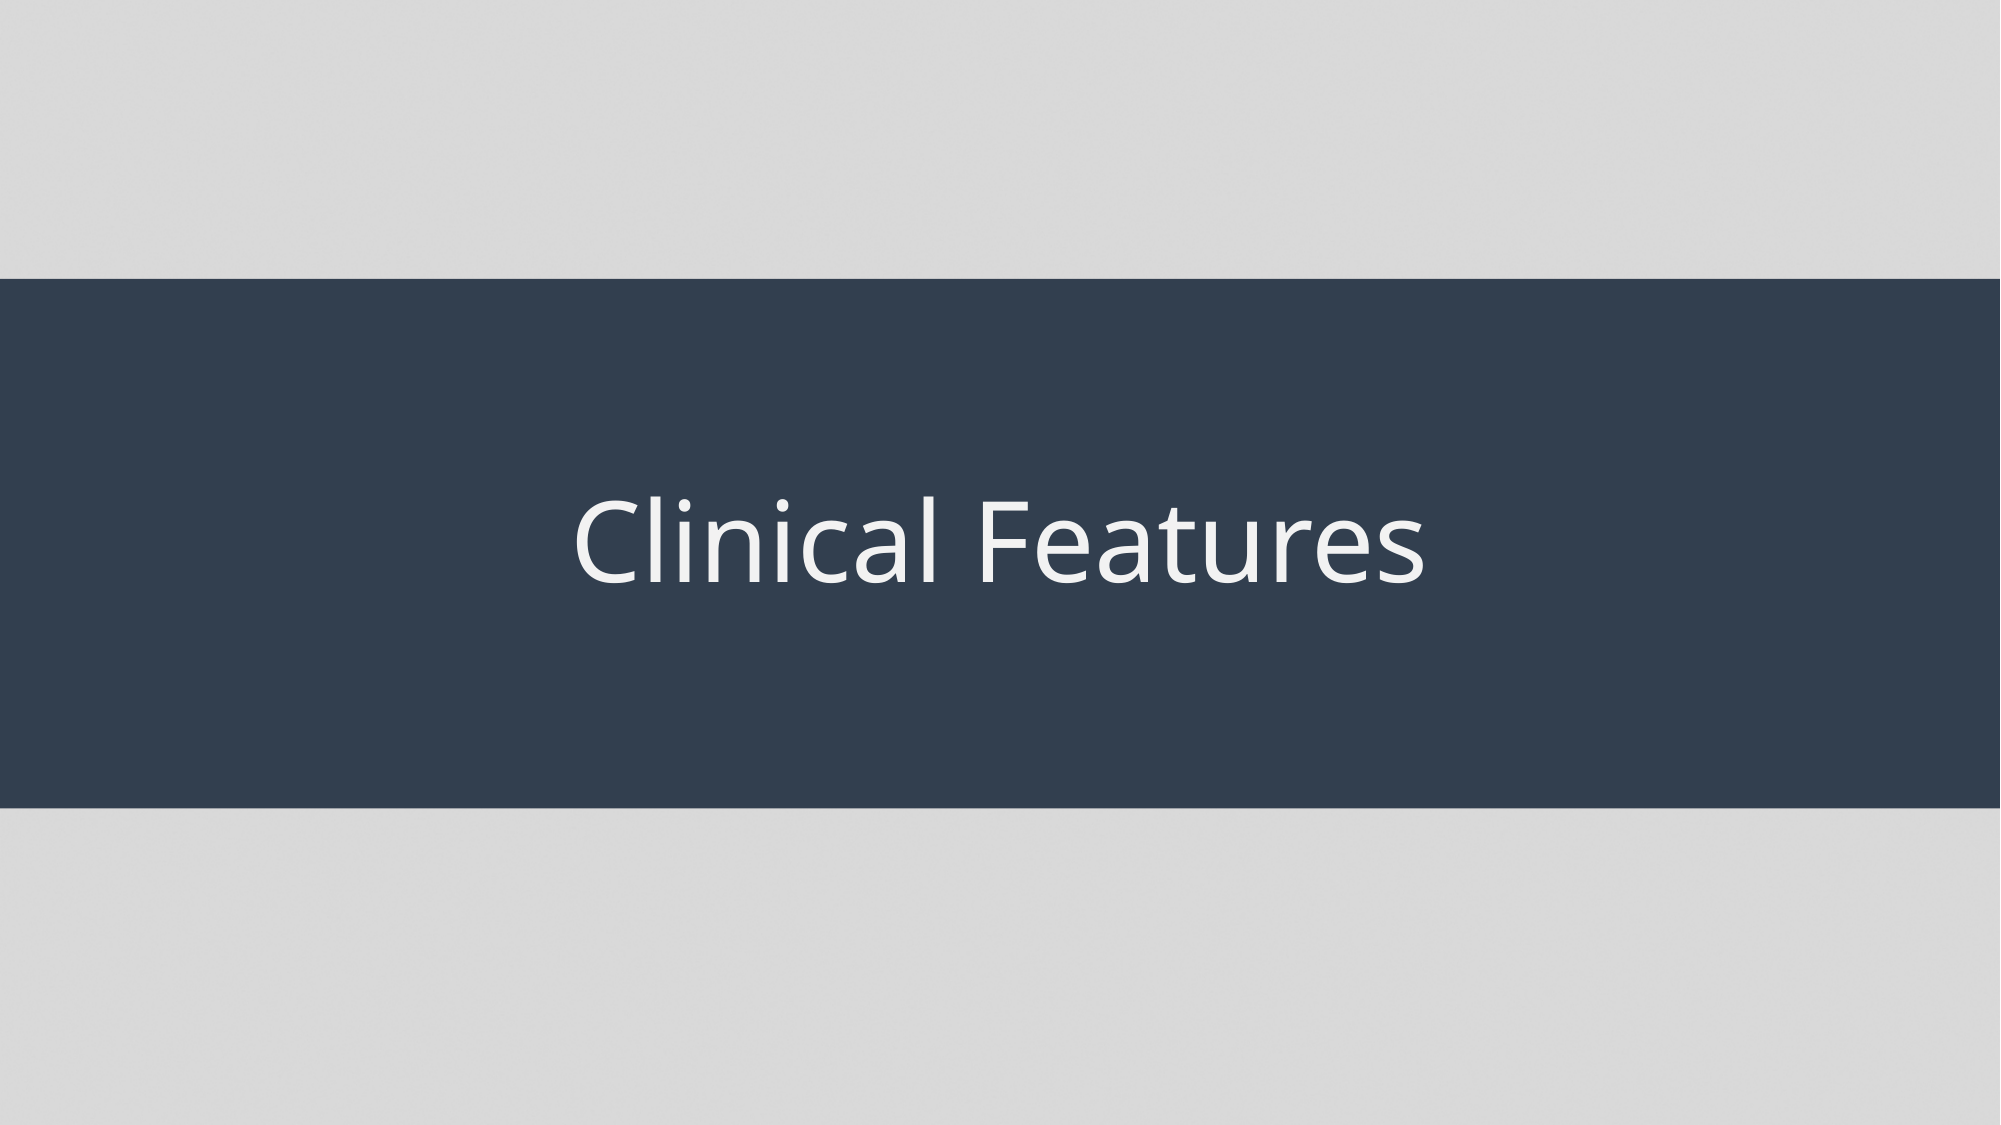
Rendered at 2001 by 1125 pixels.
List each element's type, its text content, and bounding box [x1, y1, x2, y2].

picture [0, 809, 2000, 1125]
picture [0, 0, 2000, 278]
title Clinical Features [137, 368, 1863, 615]
